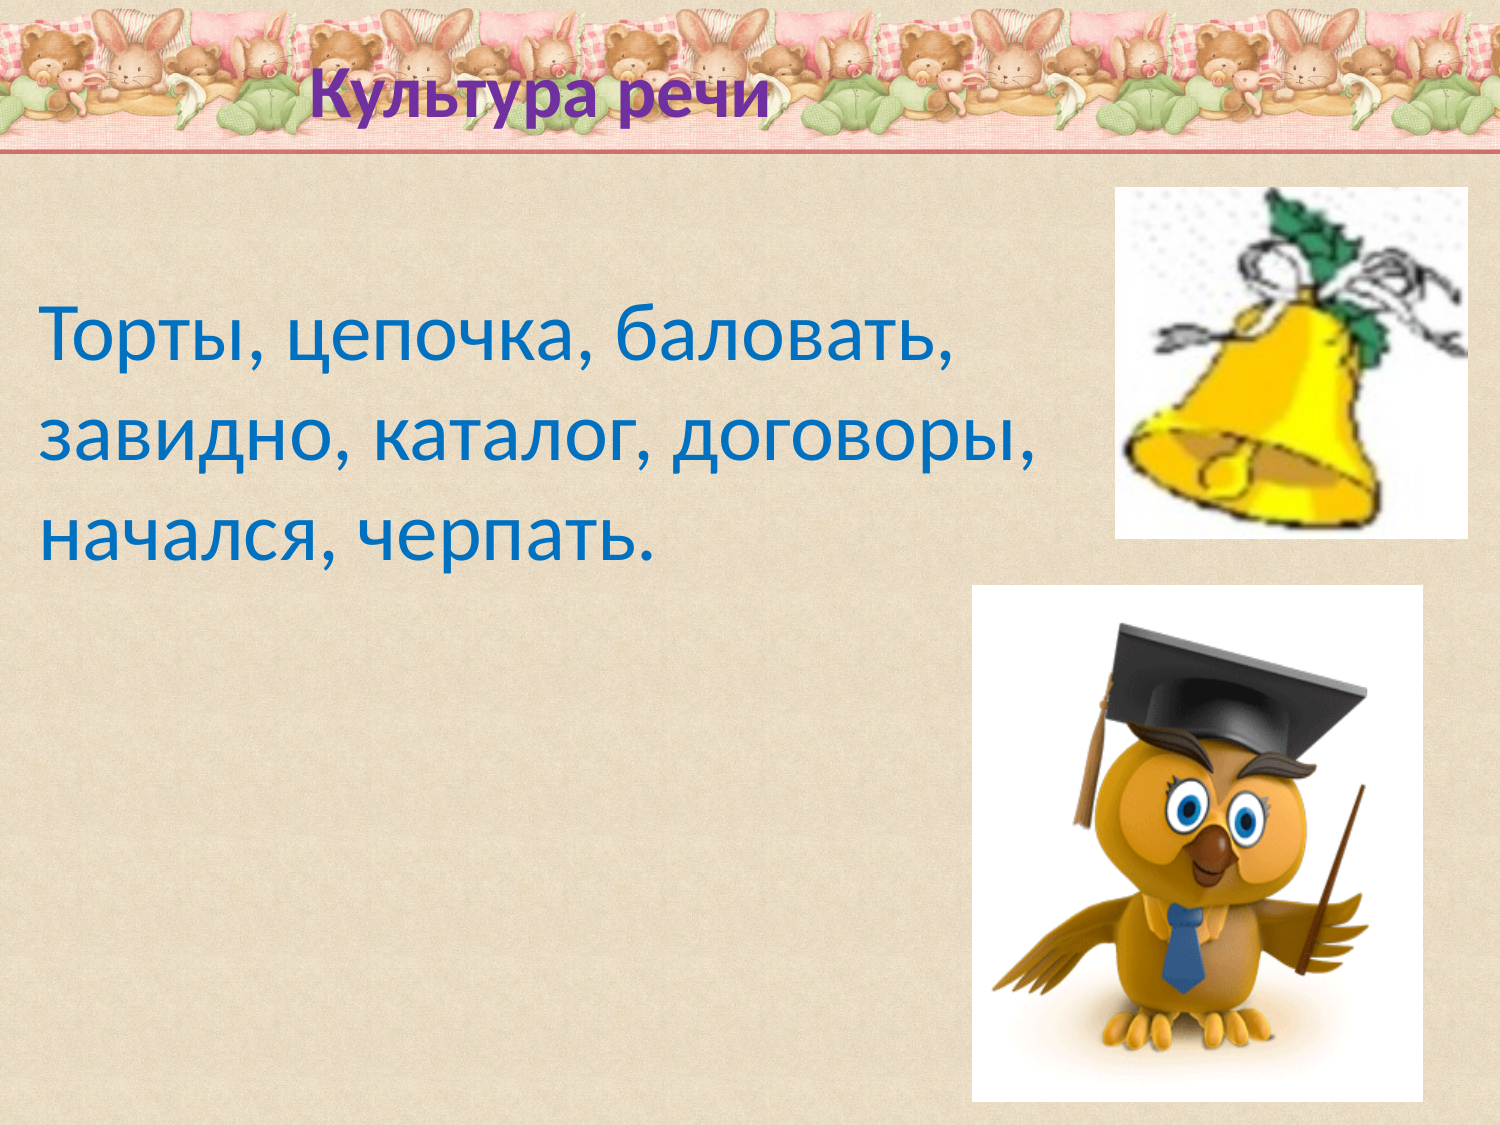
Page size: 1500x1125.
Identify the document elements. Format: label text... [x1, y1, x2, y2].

text_box Торты, цепочка, баловать, завидно, каталог, договоры, начался, черпать. [23, 269, 1161, 675]
text_box Культура речи [295, 35, 788, 185]
picture [0, 0, 1500, 1125]
